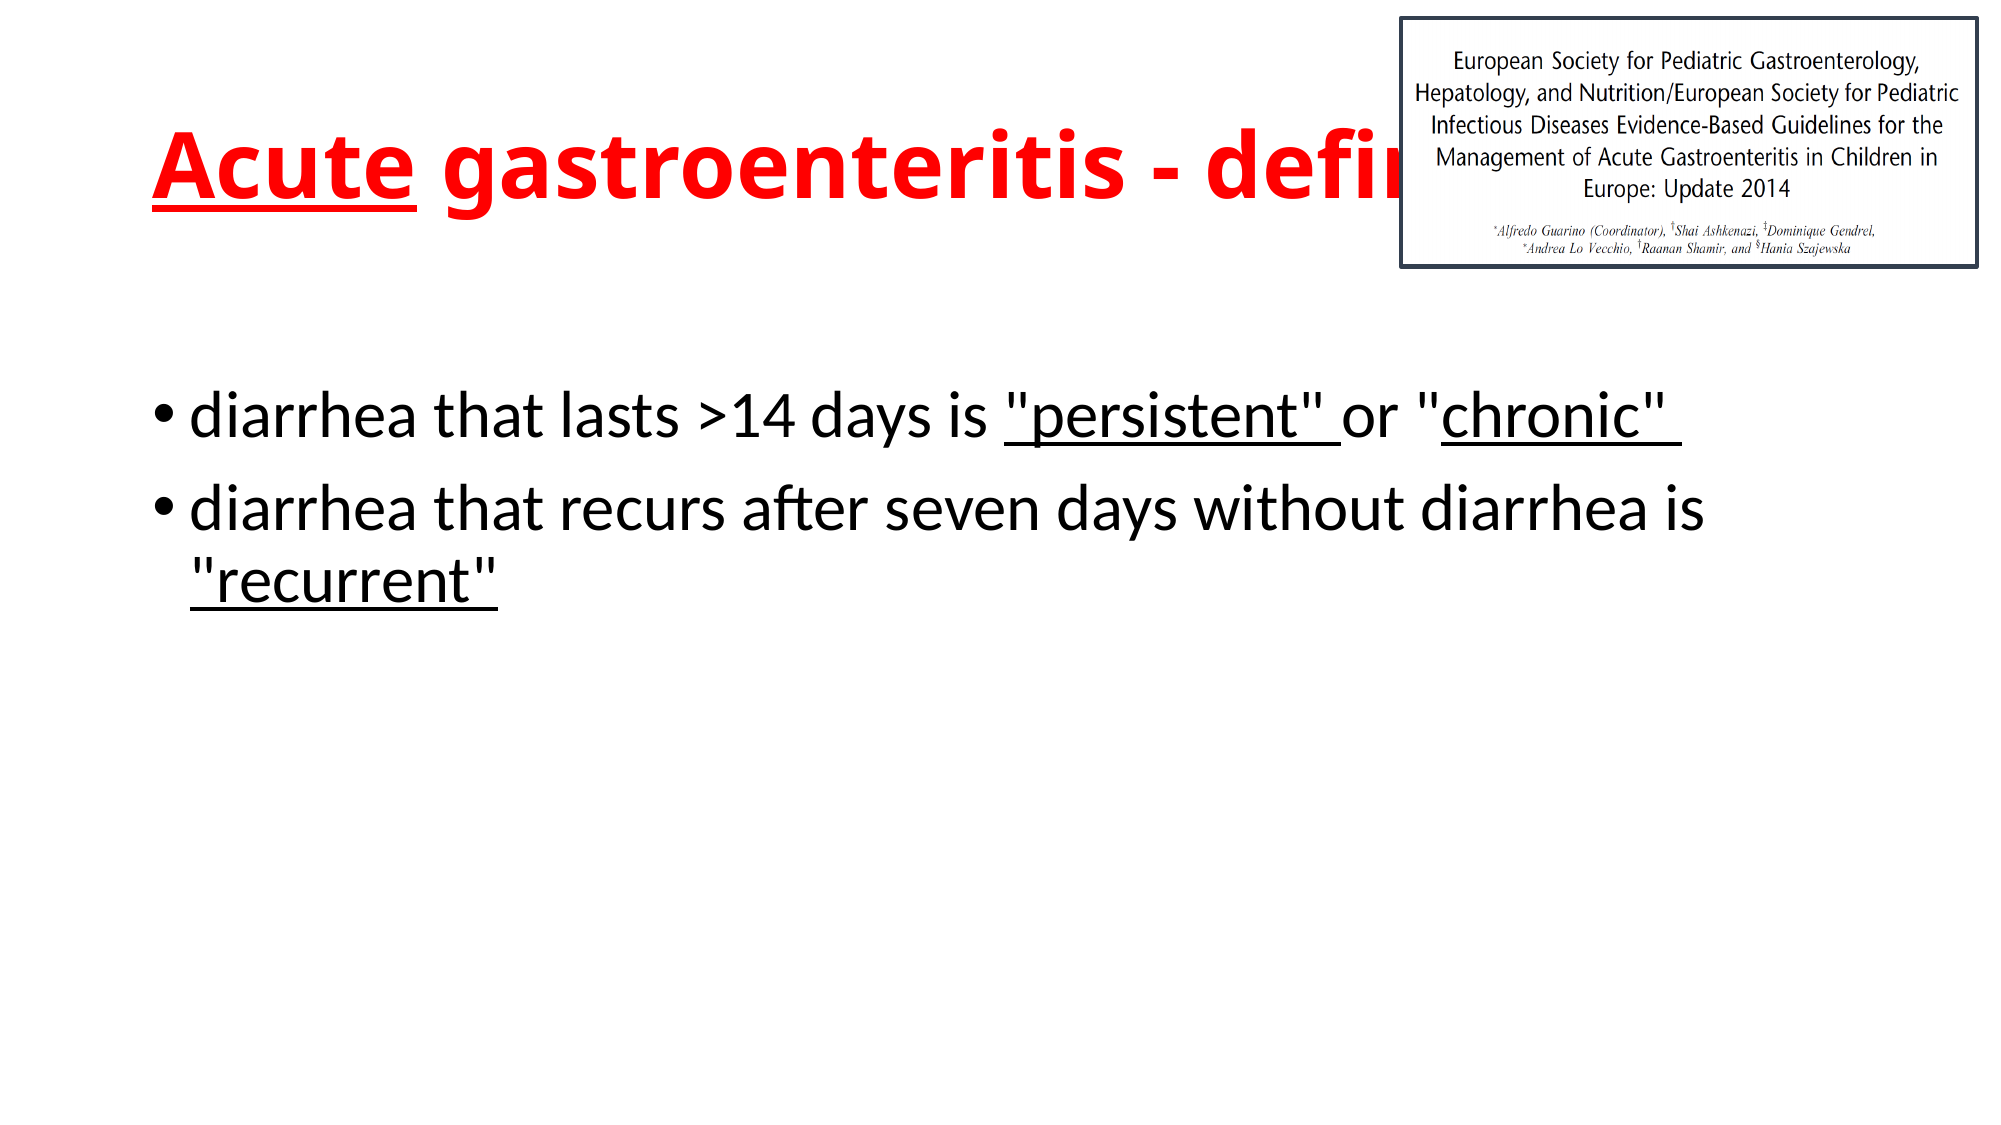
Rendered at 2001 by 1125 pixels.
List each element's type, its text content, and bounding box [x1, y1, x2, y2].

title Acute gastroenteritis - definition [137, 59, 1863, 278]
list diarrhea that lasts >14 days is "persistent" or "chronic" diarrhea that recurs after seven days without diarrhea is "recurrent" [137, 372, 1863, 1033]
picture [1402, 19, 1975, 265]
